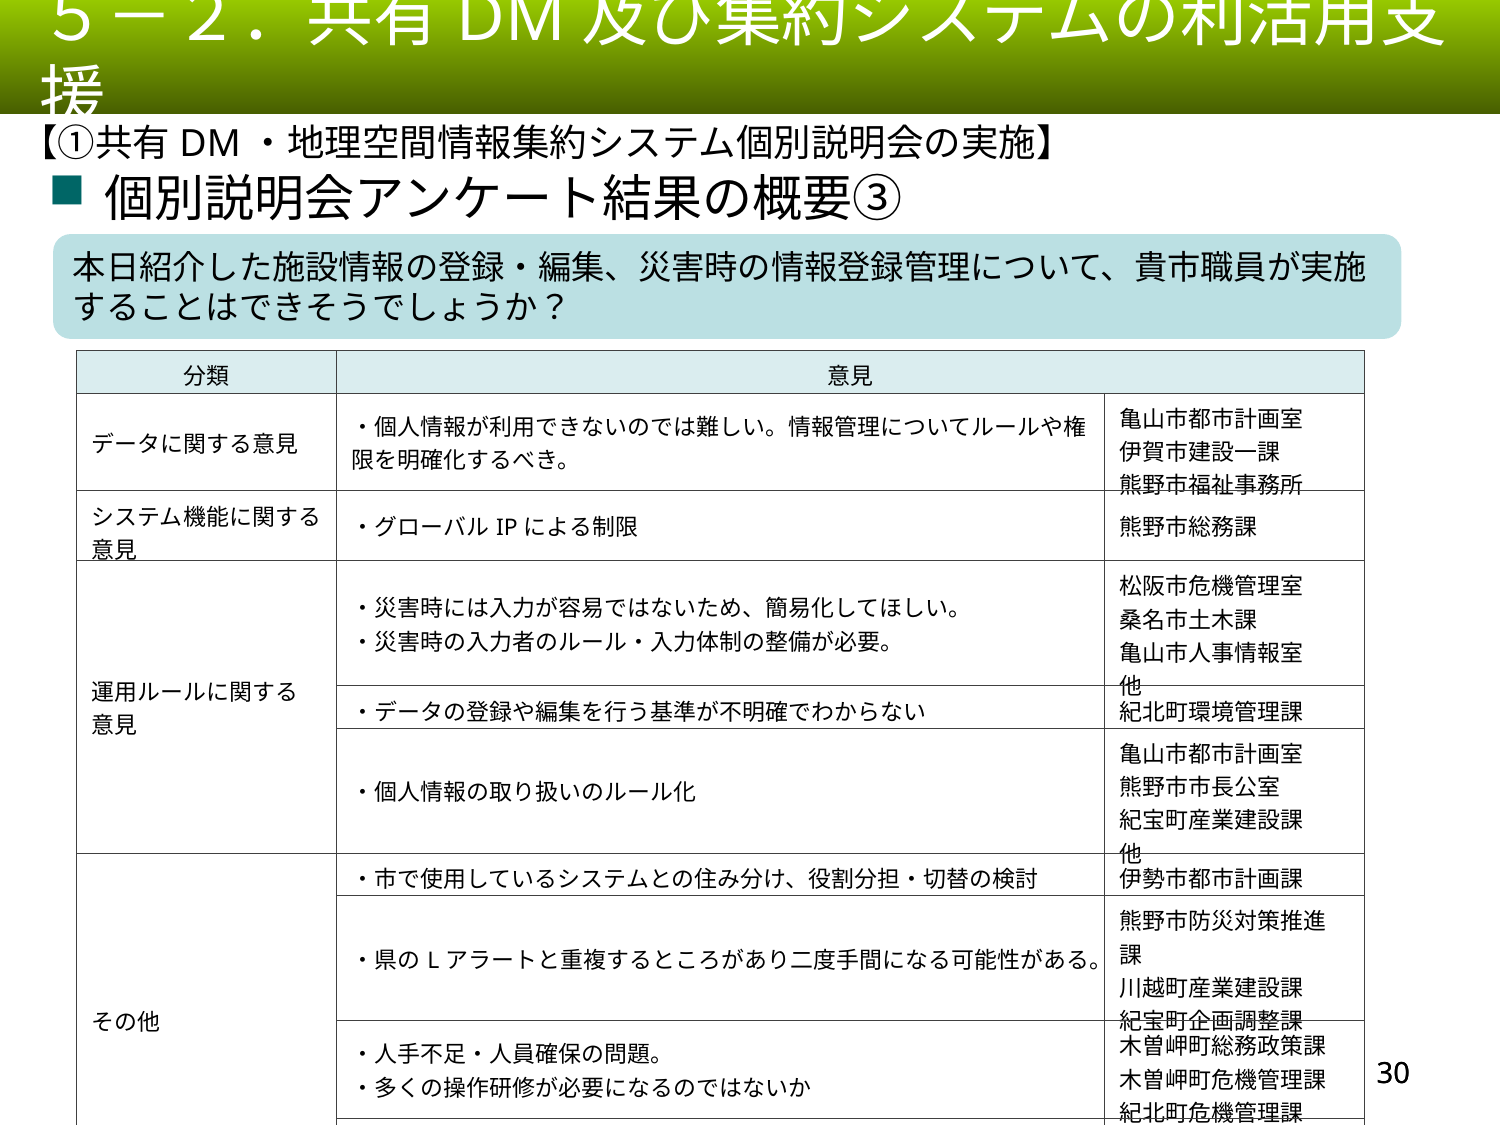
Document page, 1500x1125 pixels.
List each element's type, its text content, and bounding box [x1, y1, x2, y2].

table_cell 木曽岬町総務政策課 木曽岬町危機管理課 紀北町危機管理課 [1105, 1021, 1364, 1118]
table_cell ・人手不足・人員確保の問題。 ・多くの操作研修が必要になるのではないか [337, 1021, 1104, 1118]
table_cell 紀北町環境管理課 [1105, 686, 1364, 728]
table_cell 松阪市危機管理室 桑名市土木課 亀山市人事情報室 他 [1105, 561, 1364, 685]
table_cell 亀山市都市計画室 熊野市市長公室 紀宝町産業建設課 他 [1105, 729, 1364, 853]
text_box 本日紹介した施設情報の登録・編集、災害時の情報登録管理について、貴市職員が実施することはできそうでしょうか？ [53, 242, 1402, 339]
text_box 29 [1365, 1046, 1425, 1103]
table_cell 運用ルールに関する意見 [77, 561, 336, 853]
table_cell 亀山市都市計画室 伊賀市建設一課 熊野市福祉事務所 [1105, 394, 1364, 490]
table_cell ・個人情報が利用できないのでは難しい。情報管理についてルールや権限を明確化するべき。 [337, 394, 1104, 490]
table_header 意見 [337, 351, 1364, 393]
text_box 個別説明会アンケート結果の概要③ [33, 158, 1468, 242]
table_cell その他 [77, 854, 336, 1125]
table_header 分類 [77, 351, 336, 393]
text_box ５－２．共有DM及び集約システムの利活用支援 [25, 12, 1471, 96]
table_cell ・市で使用しているシステムとの住み分け、役割分担・切替の検討 [337, 854, 1104, 895]
table_cell 熊野市総務課 [1105, 491, 1364, 560]
table_cell システム機能に関する意見 [77, 491, 336, 560]
table_cell ・個人情報の取り扱いのルール化 [337, 729, 1104, 853]
table_cell ・県のLアラートと重複するところがあり二度手間になる可能性がある。 [337, 896, 1104, 1020]
table_cell ・データの登録や編集を行う基準が不明確でわからない [337, 686, 1104, 728]
table_cell 木曽岬町産業建設課 木曽岬町税務課 [1105, 1119, 1364, 1125]
table_cell ・災害時には入力が容易ではないため、簡易化してほしい。 ・災害時の入力者のルール・入力体制の整備が必要。 [337, 561, 1104, 685]
table_cell ・インターネット接続されたパソコンが少ない [337, 1119, 1104, 1125]
table_cell 伊勢市都市計画課 [1105, 854, 1364, 895]
table_cell 熊野市防災対策推進課 川越町産業建設課 紀宝町企画調整課 [1105, 896, 1364, 1020]
table_cell ・グローバルIPによる制限 [337, 491, 1104, 560]
table_cell データに関する意見 [77, 394, 336, 490]
text_box 【①共有DM・地理空間情報集約システム個別説明会の実施】 [5, 111, 1251, 172]
